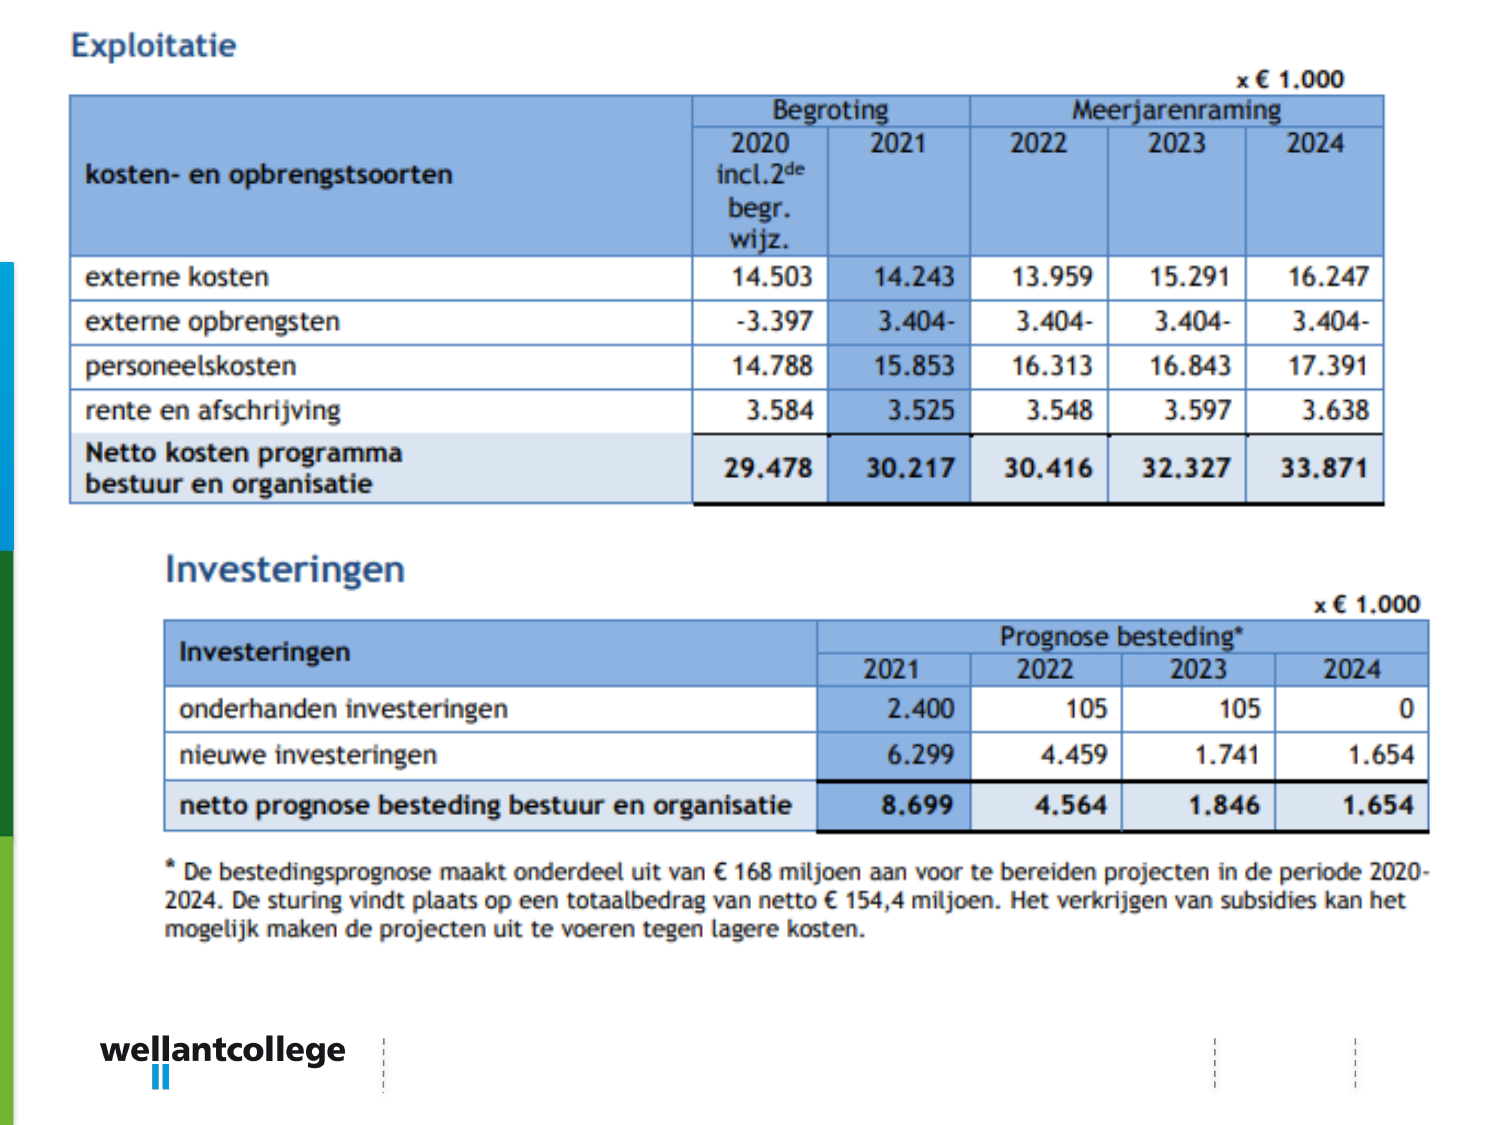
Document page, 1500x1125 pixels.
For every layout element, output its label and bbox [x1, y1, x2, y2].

picture [54, 15, 1412, 527]
picture [153, 541, 1474, 967]
